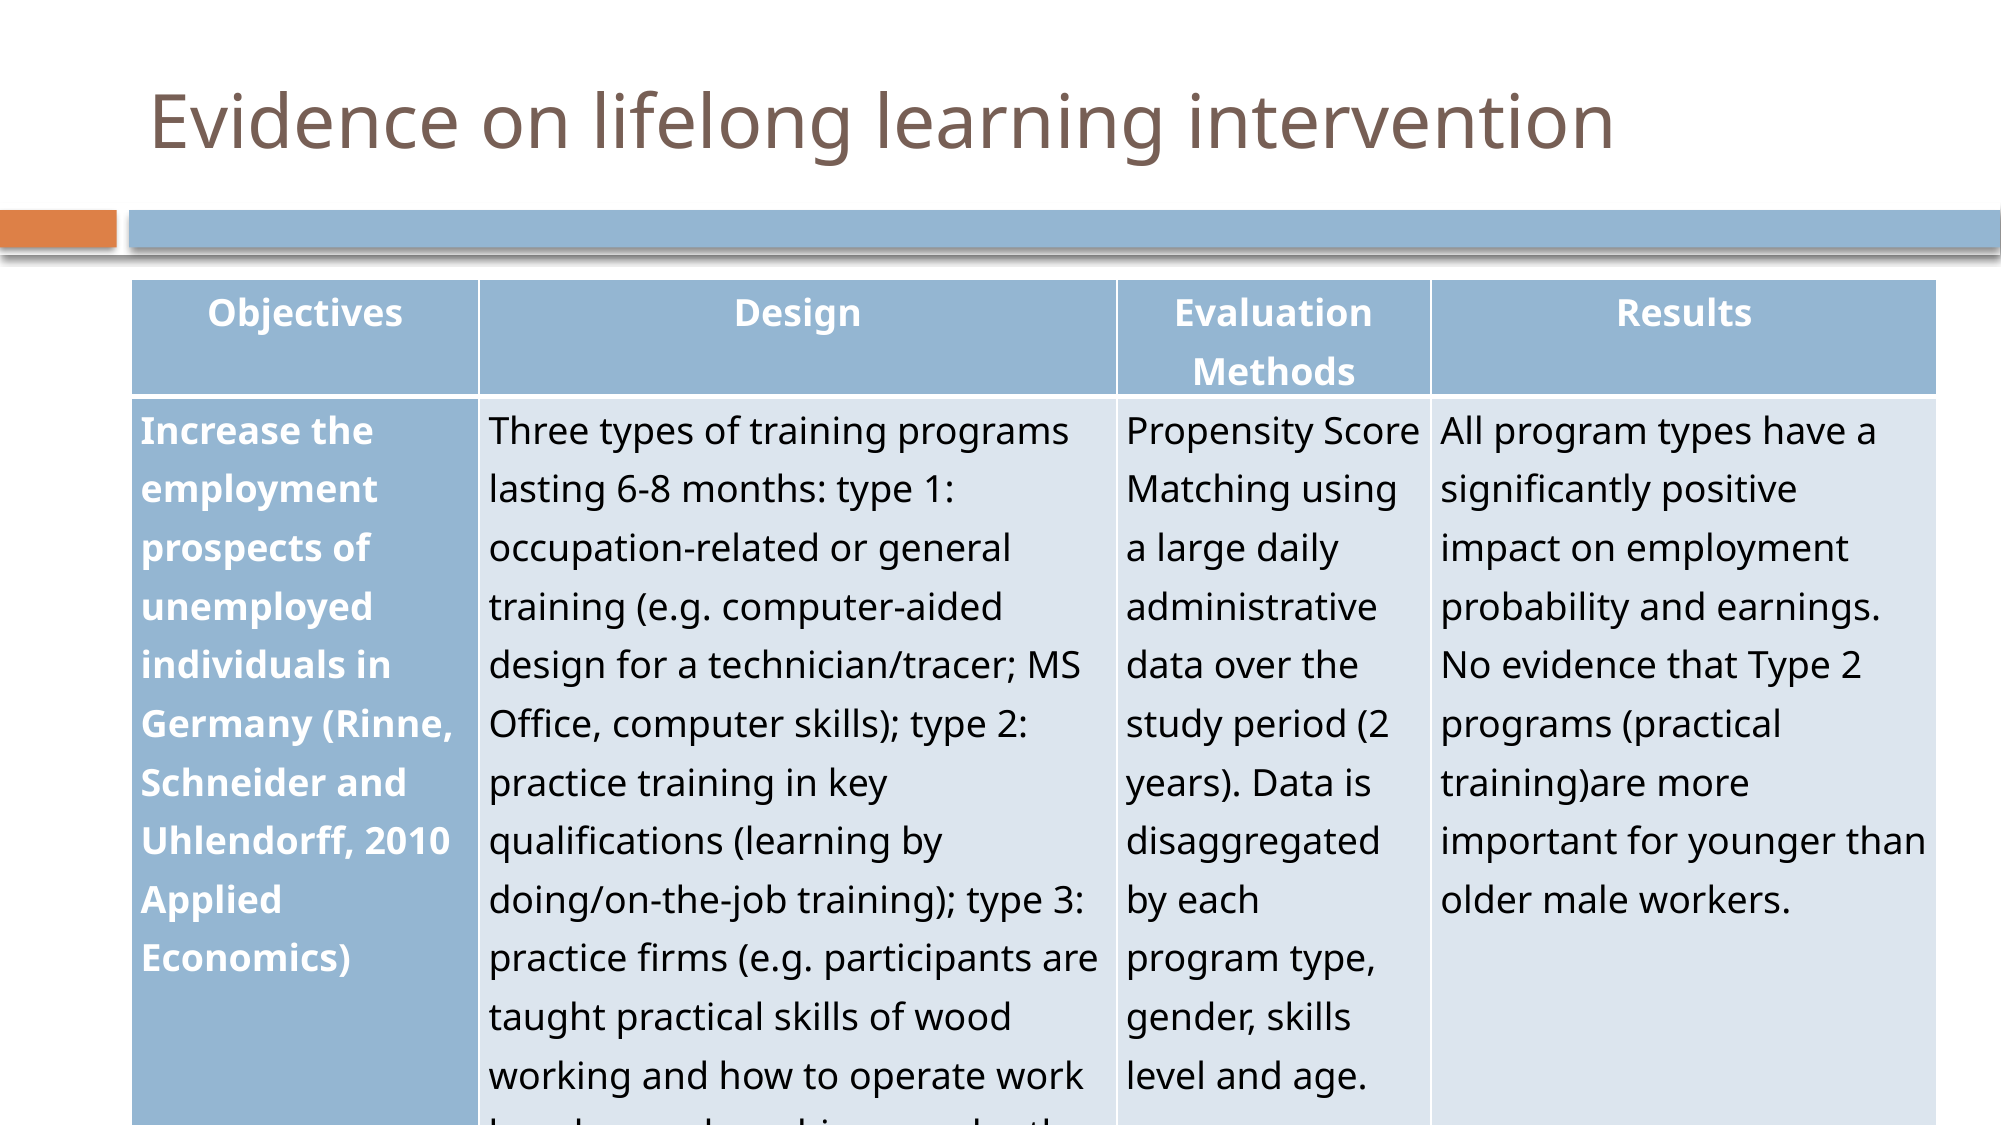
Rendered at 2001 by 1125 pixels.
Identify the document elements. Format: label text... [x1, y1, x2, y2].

table_cell Propensity Score Matching using a large daily administrative data over the study period (2 years). Data is disaggregated by each program type, gender, skills level and age. [1118, 399, 1430, 1125]
table_header Objectives [132, 280, 478, 394]
table_cell All program types have a significantly positive impact on employment probability and earnings. No evidence that Type 2 programs (practical training)are more important for younger than older male workers. [1432, 399, 1936, 1125]
table_header Results [1432, 280, 1936, 394]
table_header Design [480, 280, 1116, 394]
table_cell Increase the employment prospects of unemployed individuals in Germany (Rinne, Schneider and Uhlendorff, 2010 Applied Economics) [132, 399, 478, 1125]
table_cell Three types of training programs lasting 6-8 months: type 1: occupation-related or general training (e.g. computer-aided design for a technician/tracer; MS Office, computer skills); type 2: practice training in key qualifications (learning by doing/on-the-job training); type 3: practice firms (e.g. participants are taught practical skills of wood working and how to operate work benches and machines, under the supervision of instructors). [480, 399, 1116, 1125]
table_header Evaluation Methods [1118, 280, 1430, 394]
title Evidence on lifelong learning intervention [133, 37, 1918, 200]
